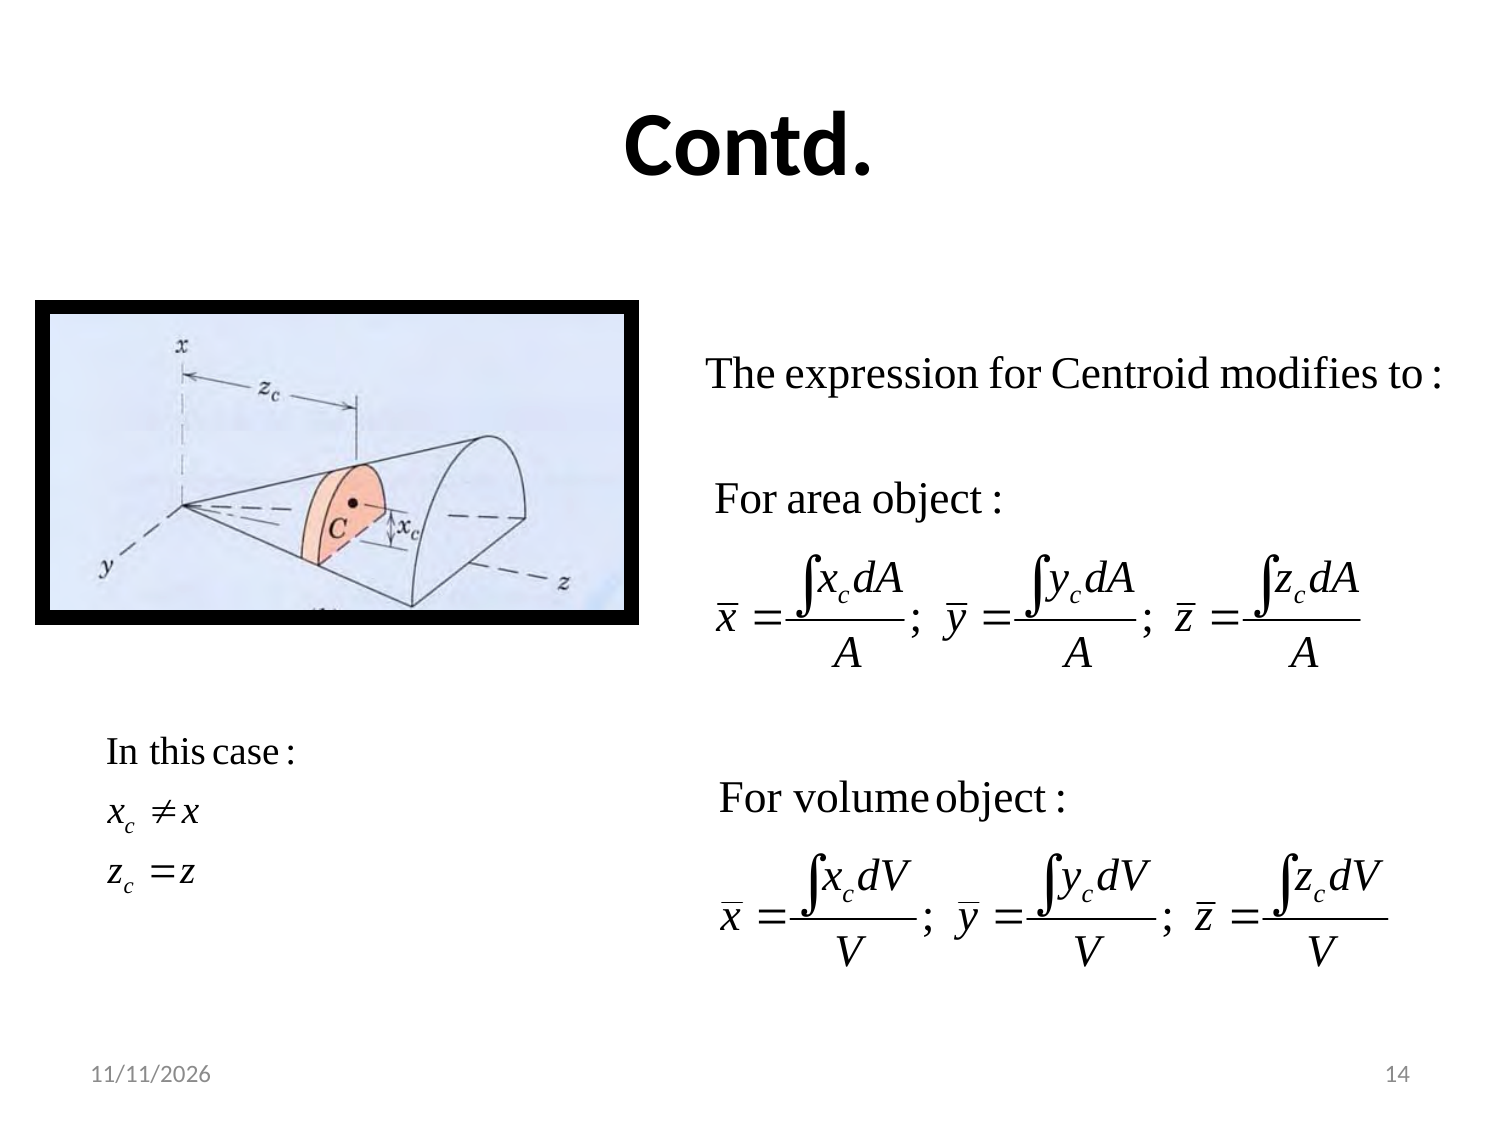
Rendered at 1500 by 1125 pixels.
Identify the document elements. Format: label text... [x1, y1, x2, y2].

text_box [711, 770, 1398, 976]
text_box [99, 728, 310, 903]
title Contd. [75, 45, 1425, 233]
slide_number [75, 1042, 425, 1103]
slide_number 14 [1074, 1042, 1425, 1103]
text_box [698, 346, 1449, 408]
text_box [707, 471, 1371, 677]
picture [49, 313, 625, 611]
